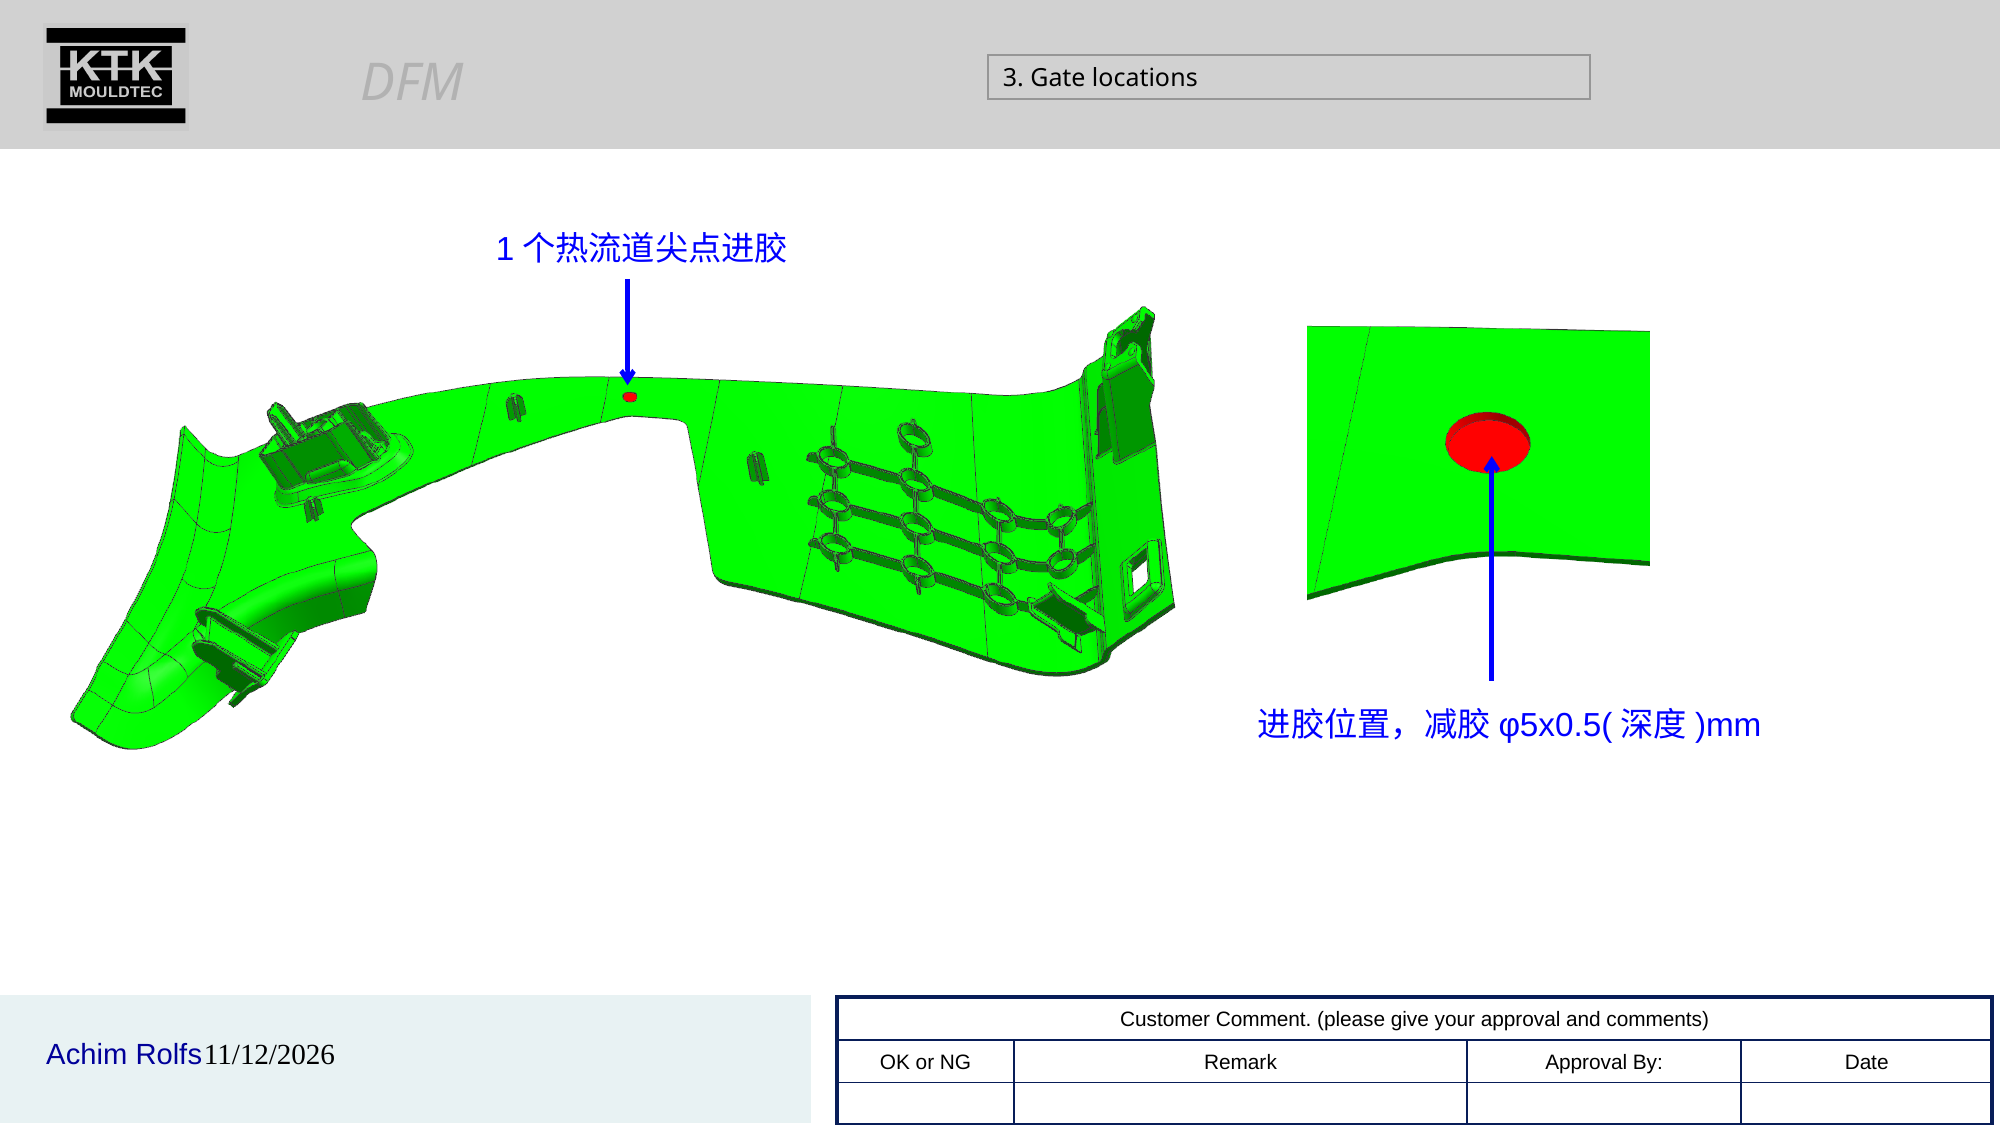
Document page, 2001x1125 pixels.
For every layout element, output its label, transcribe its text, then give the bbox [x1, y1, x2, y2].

picture [66, 302, 1177, 754]
picture [1306, 314, 1650, 621]
text_box 3. Gate locations [988, 54, 1591, 100]
text_box 1个热流道尖点进胶 [481, 219, 803, 275]
text_box 进胶位置，减胶φ5x0.5(深度)mm [1243, 695, 1777, 751]
slide_number [188, 1027, 433, 1106]
